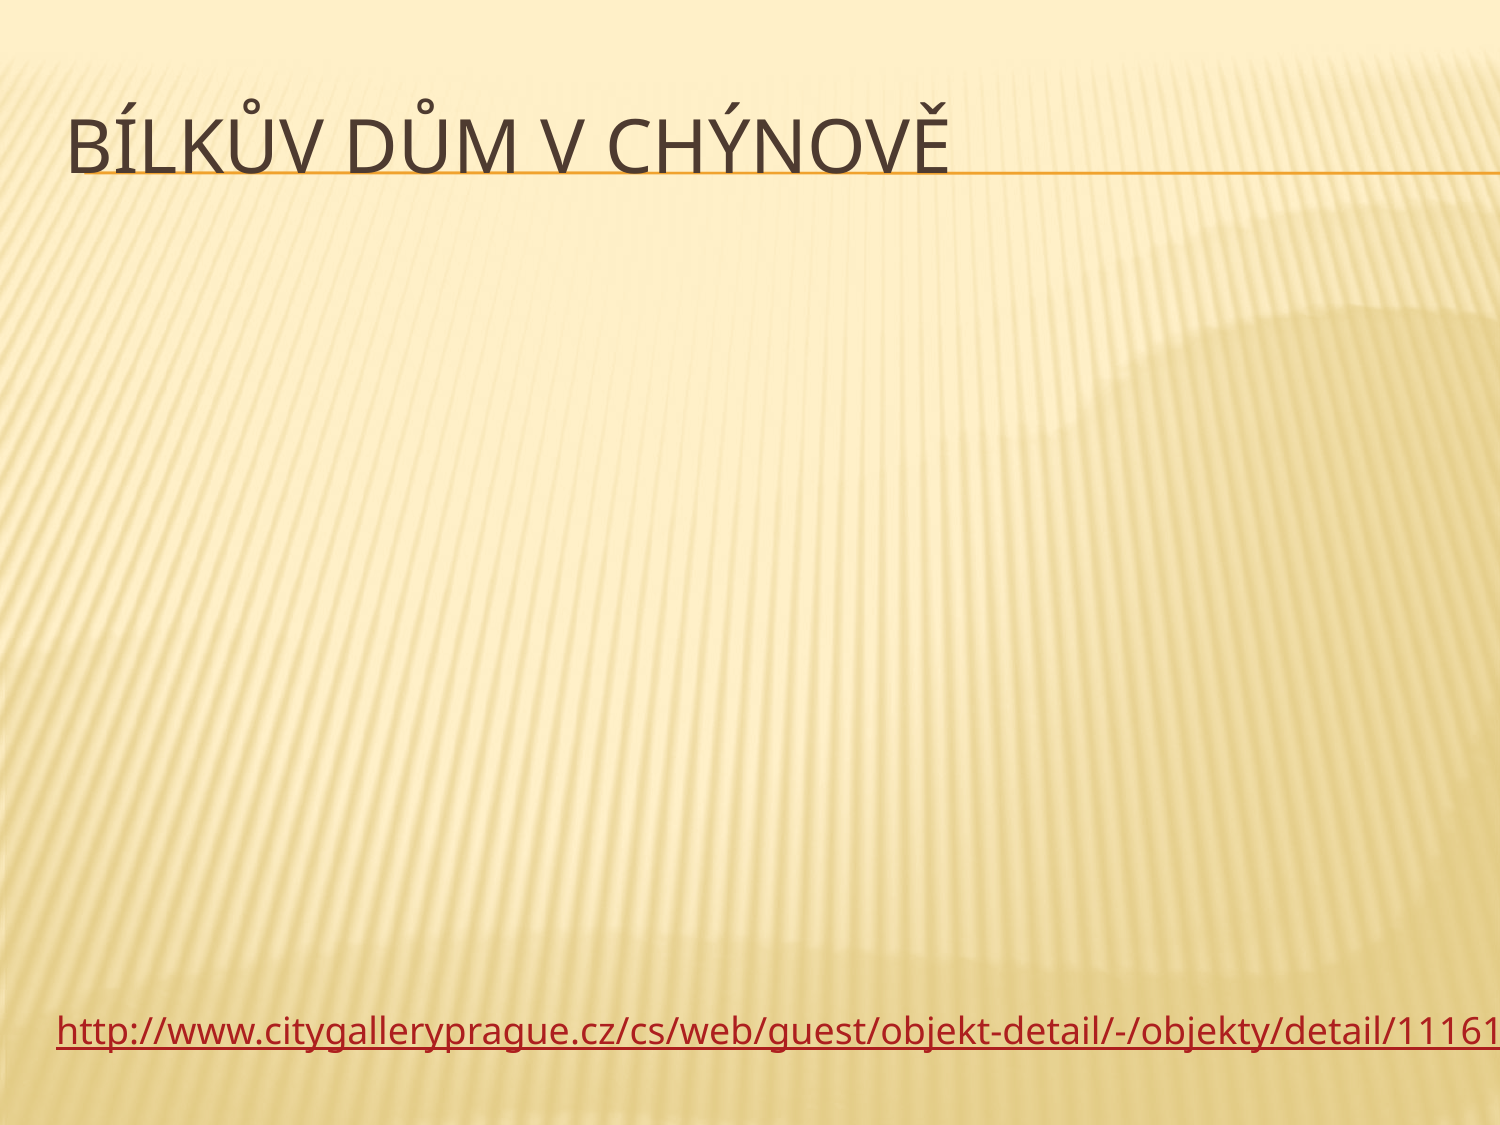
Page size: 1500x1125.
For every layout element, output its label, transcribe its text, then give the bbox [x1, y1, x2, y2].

text_box http://www.citygalleryprague.cz/cs/web/guest/objekt-detail/-/objekty/detail/11161 [41, 999, 1500, 1111]
title Bílkův dům v chýnově [50, 75, 1475, 213]
